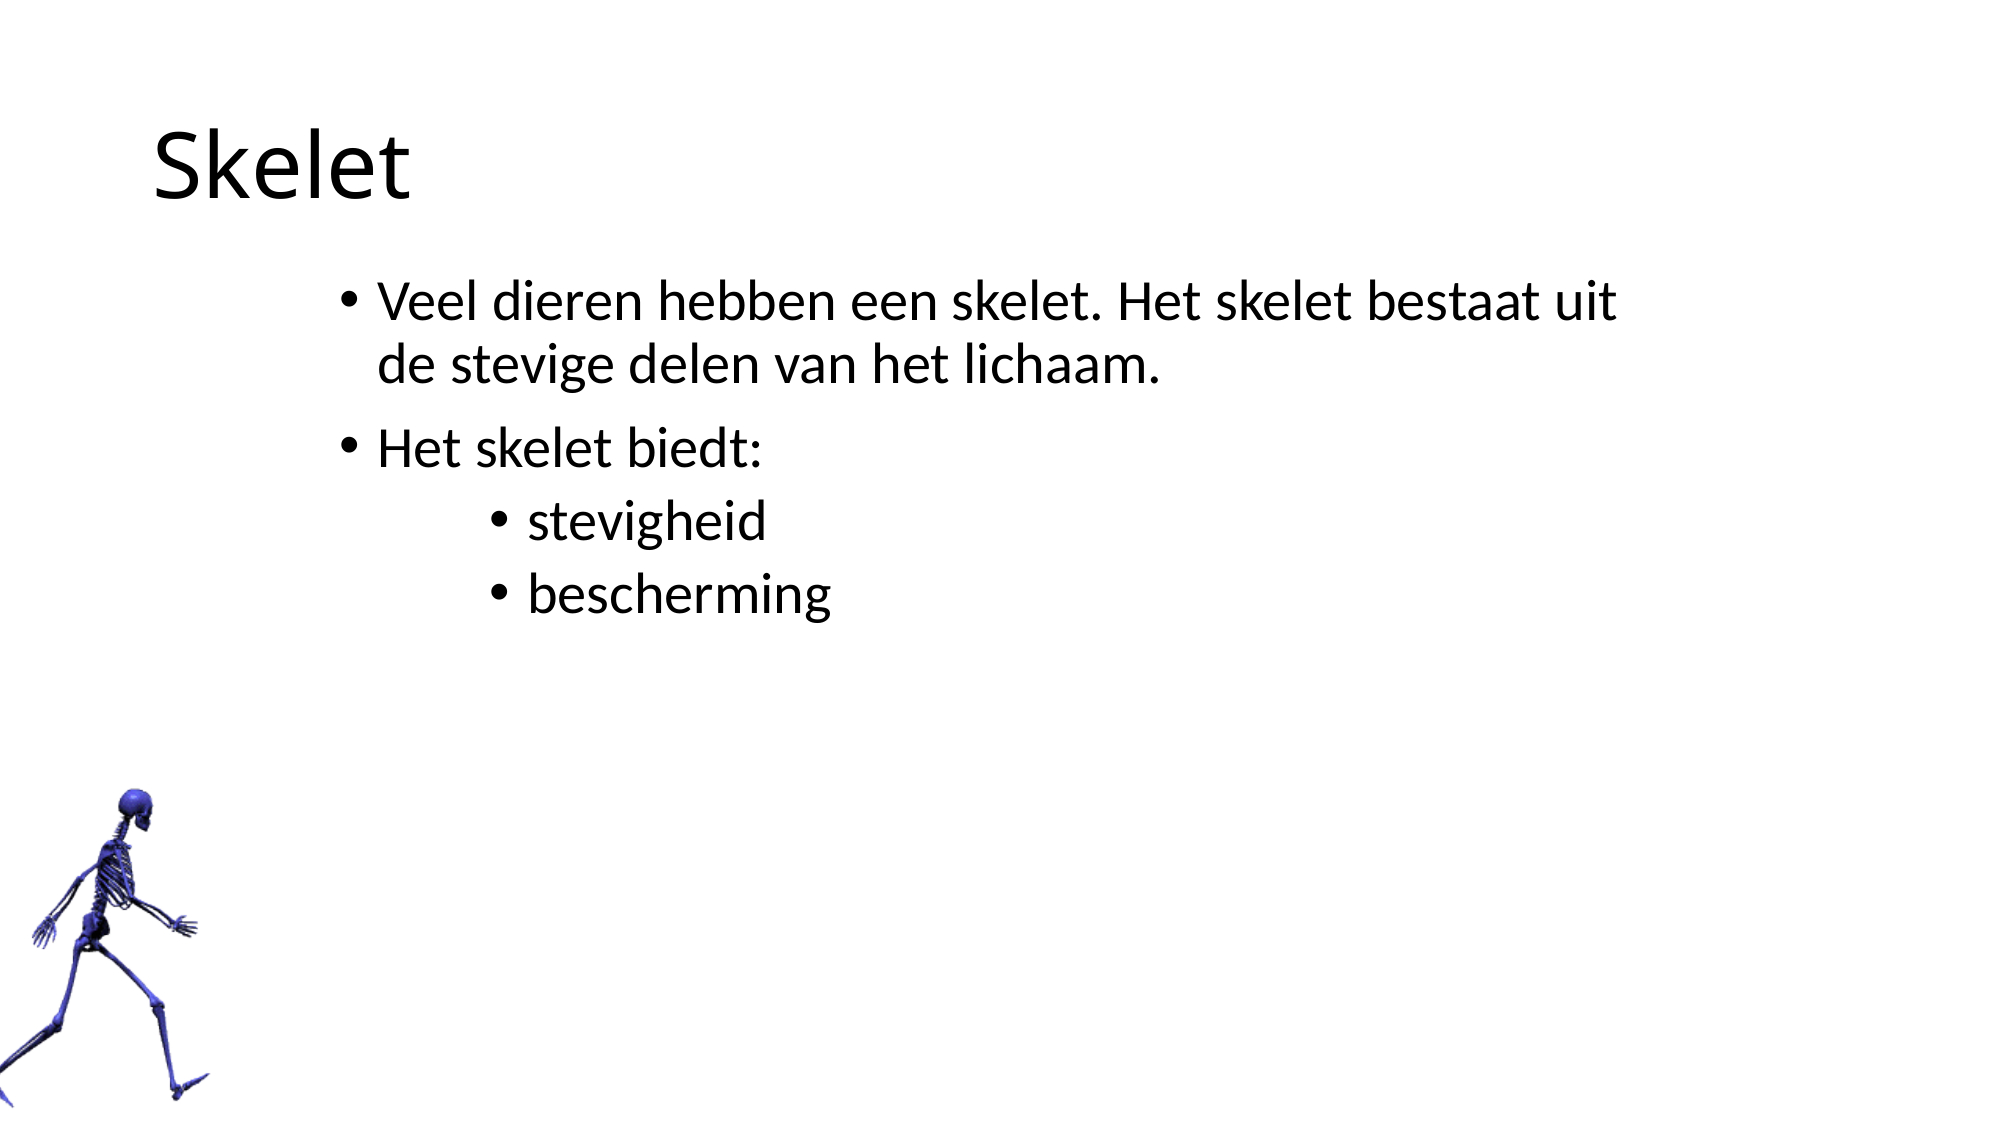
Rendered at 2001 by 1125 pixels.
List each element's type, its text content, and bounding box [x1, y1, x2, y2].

title Skelet [137, 59, 1863, 278]
picture [0, 768, 250, 1125]
list Veel dieren hebben een skelet. Het skelet bestaat uit de stevige delen van het lichaam. Het skelet biedt: stevigheid bescherming [324, 262, 1675, 764]
